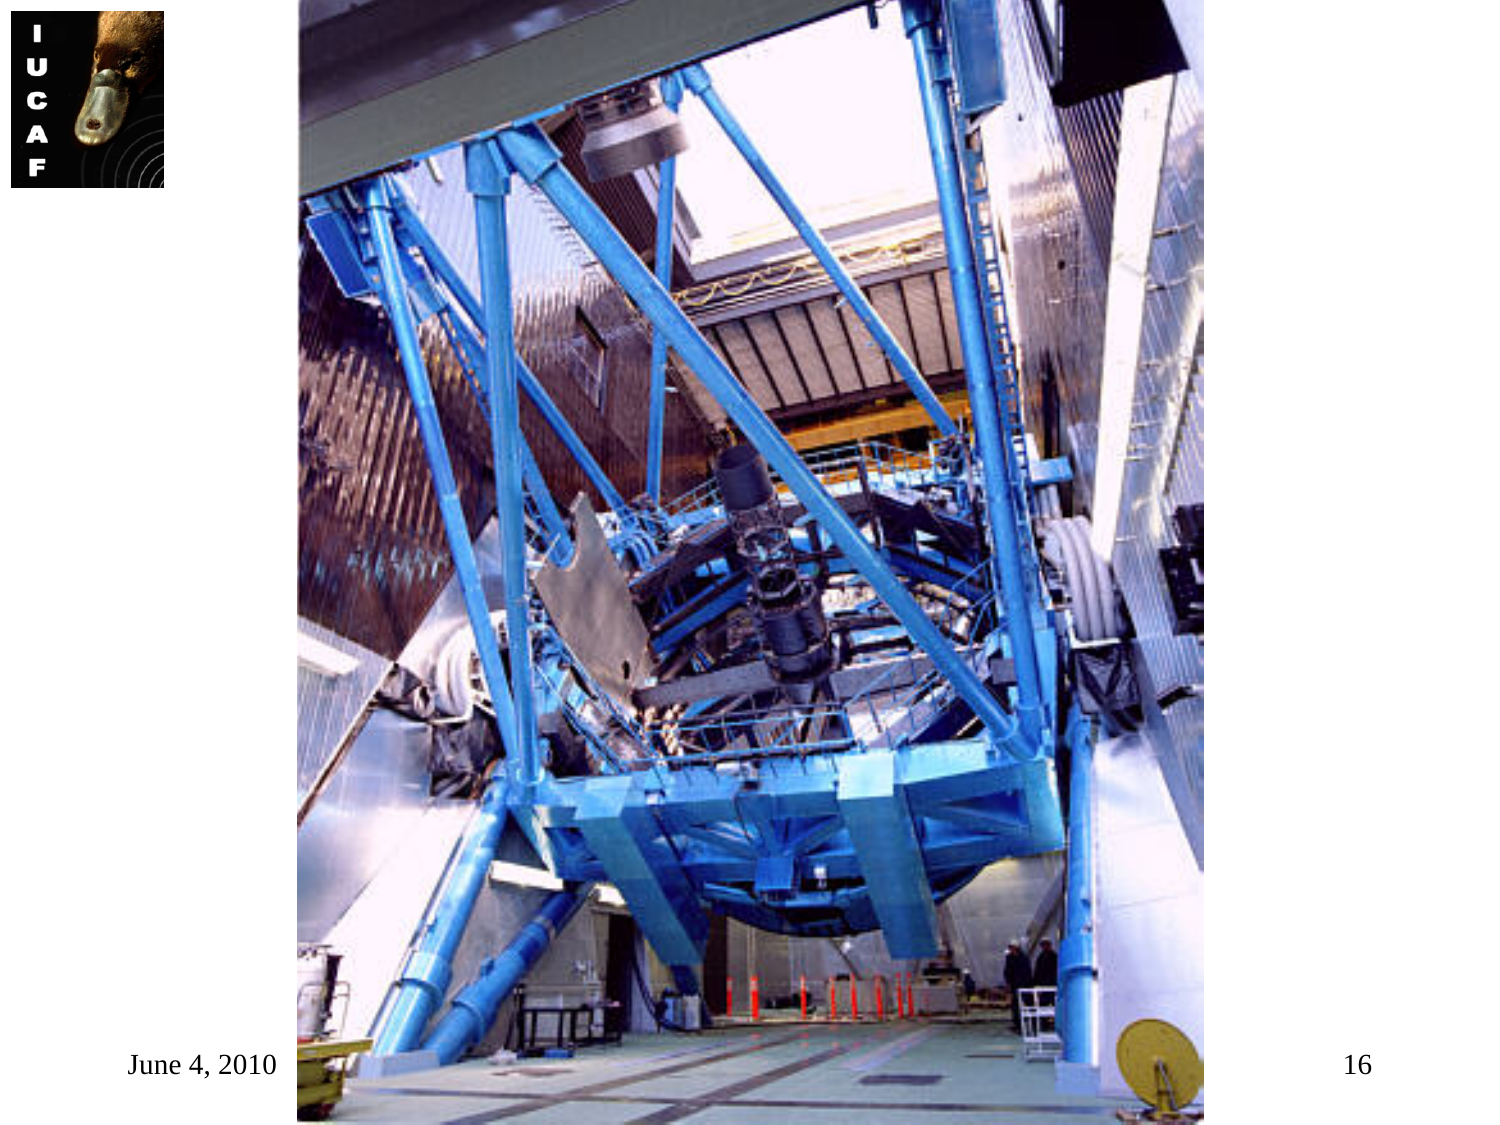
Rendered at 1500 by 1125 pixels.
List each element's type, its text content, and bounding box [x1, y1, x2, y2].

picture [11, 11, 164, 188]
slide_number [112, 1024, 291, 1101]
picture [296, 0, 1204, 1125]
slide_number 16 [1207, 1024, 1388, 1101]
